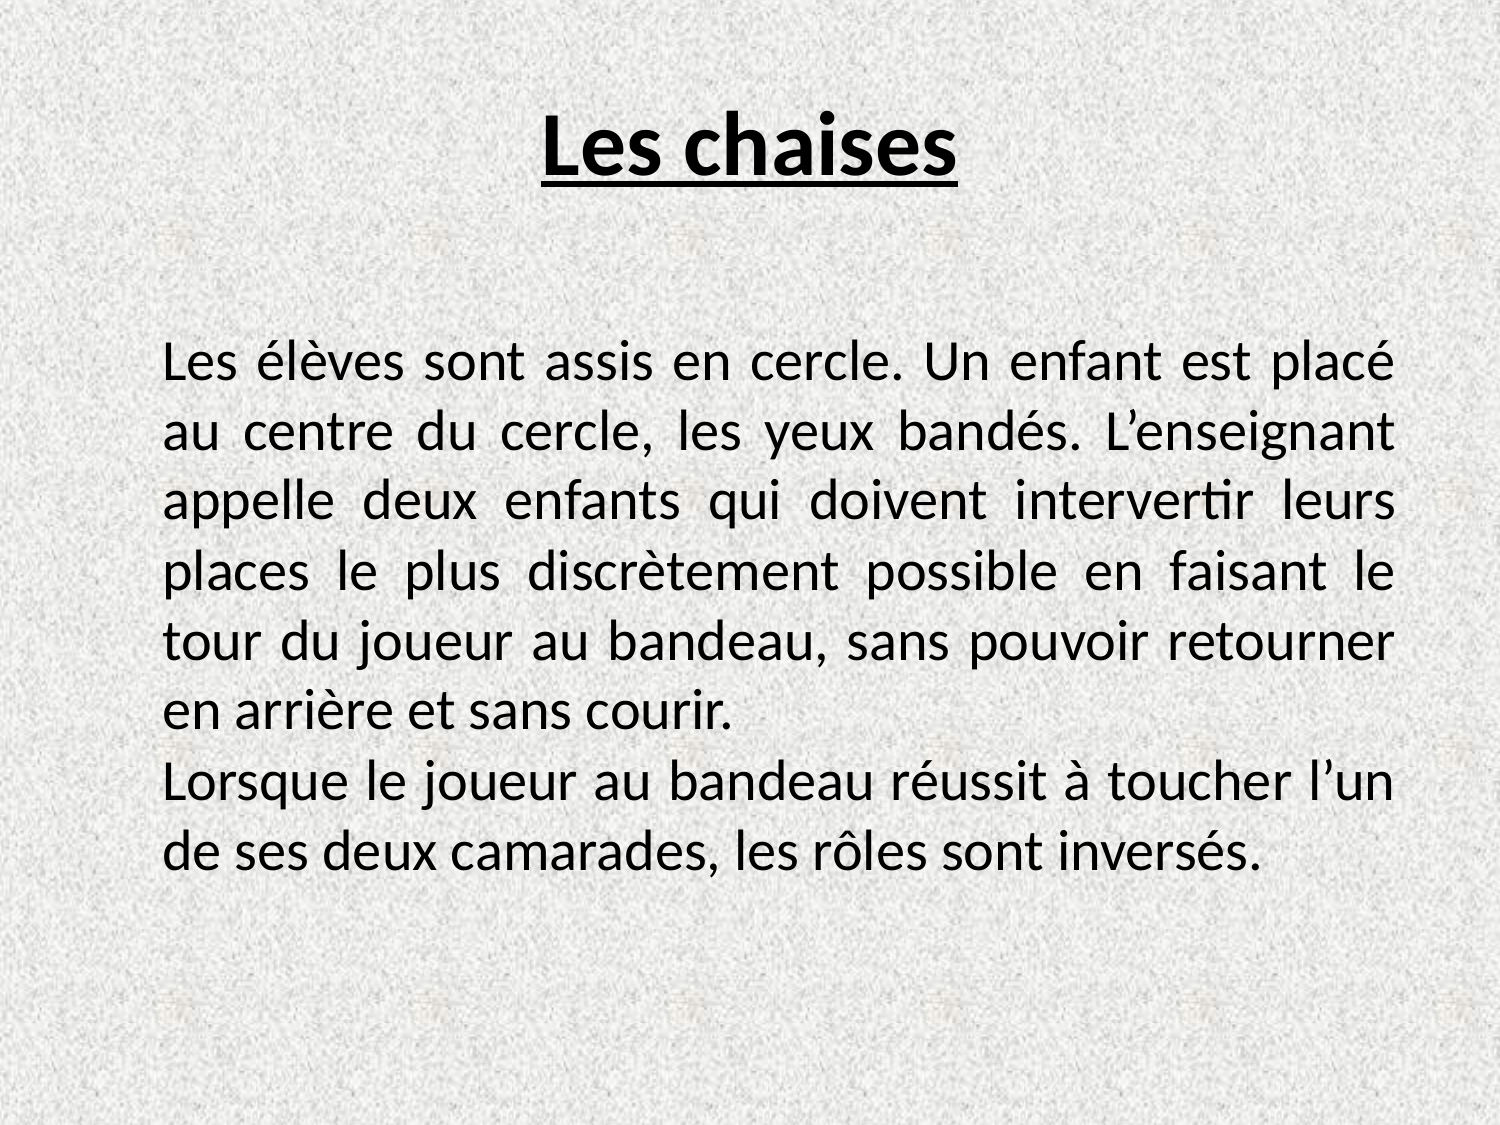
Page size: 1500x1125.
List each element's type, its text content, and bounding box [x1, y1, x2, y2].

title Les chaises [75, 45, 1425, 233]
text_box Les élèves sont assis en cercle. Un enfant est placé au centre du cercle, les yeux bandés. L’enseignant appelle deux enfants qui doivent intervertir leurs places le plus discrètement possible en faisant le tour du joueur au bandeau, sans pouvoir retourner en arrière et sans courir. Lorsque le joueur au bandeau réussit à toucher l’un de ses deux camarades, les rôles sont inversés. [147, 314, 1412, 934]
picture [0, 0, 1500, 1125]
